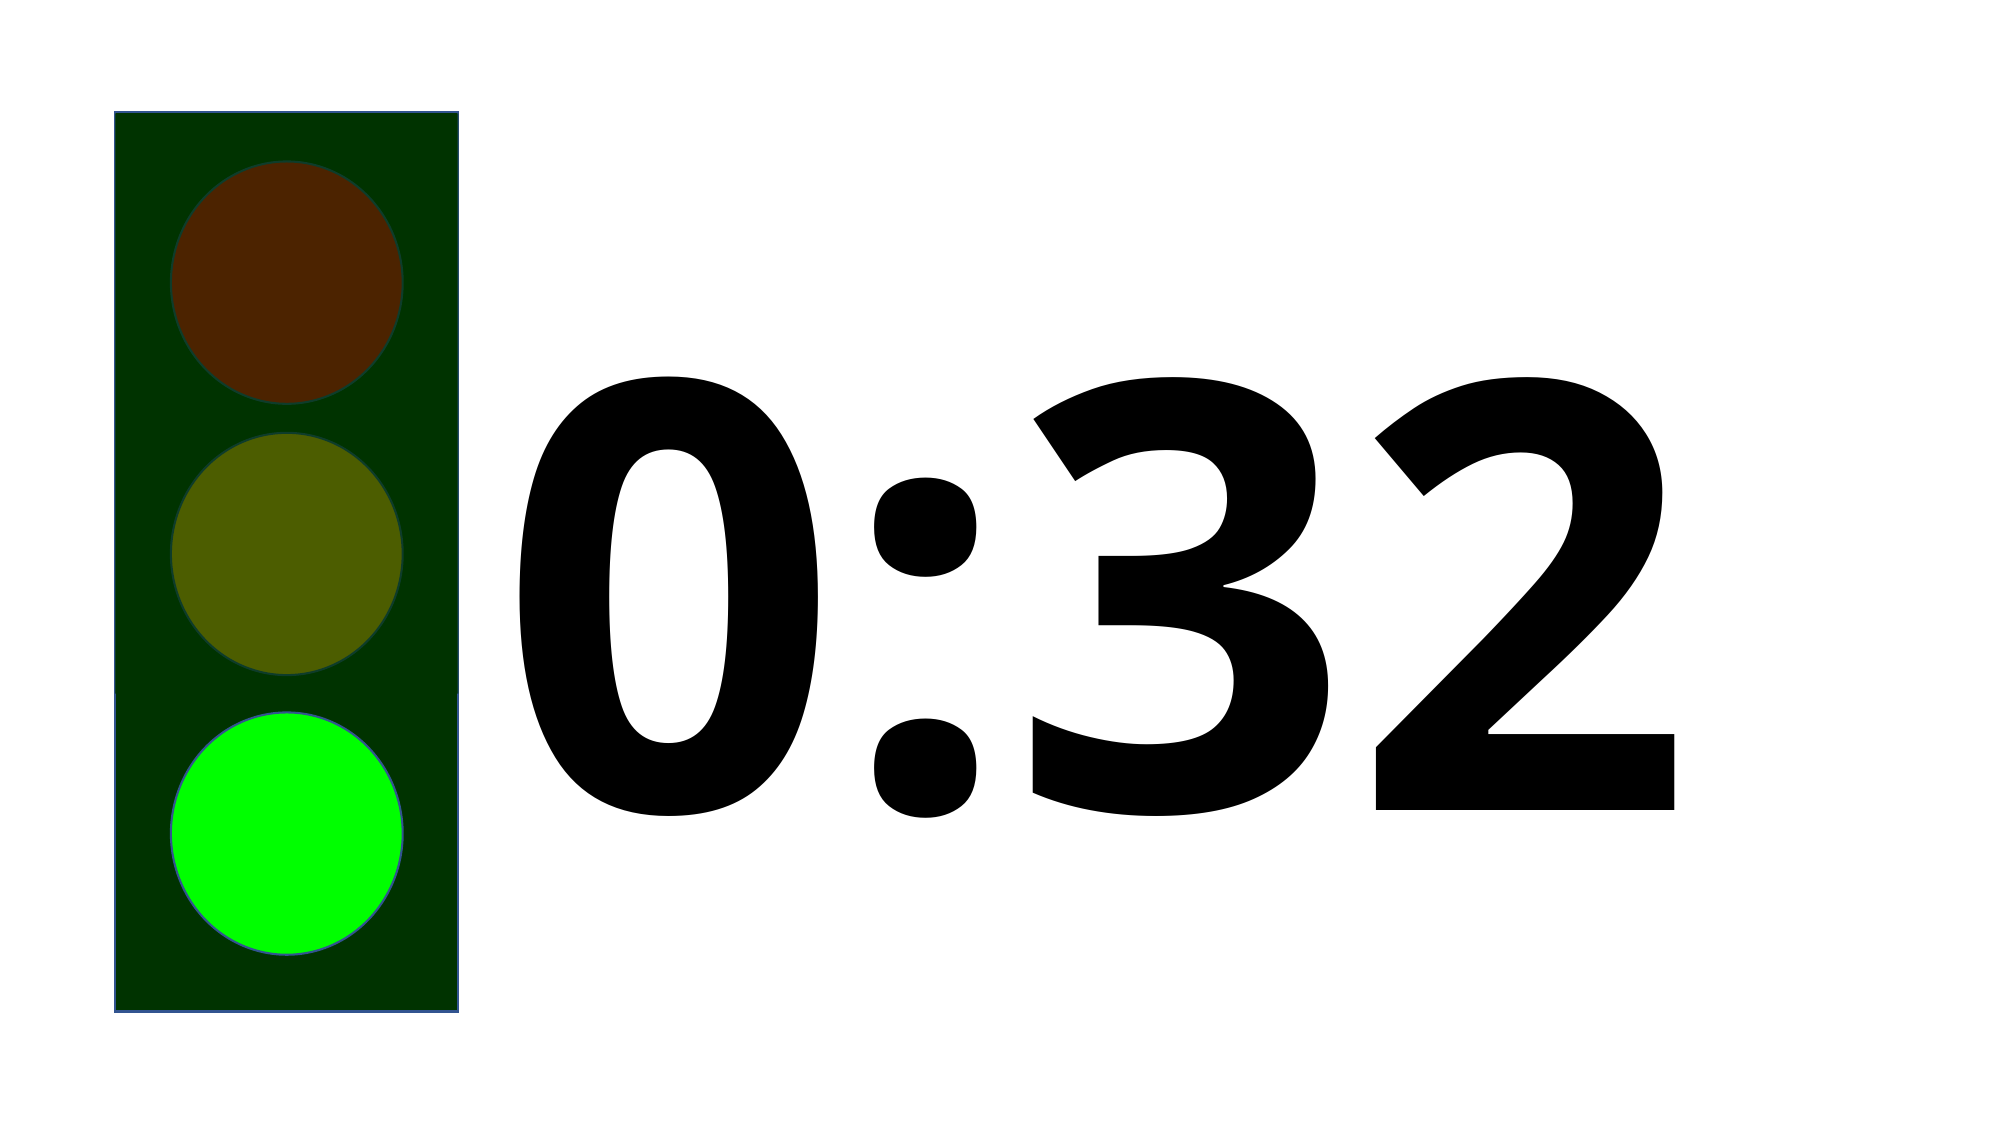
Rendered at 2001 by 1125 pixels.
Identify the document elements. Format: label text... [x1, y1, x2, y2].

text_box [114, 112, 459, 695]
text_box [114, 695, 459, 1013]
text_box 0:32 [483, 204, 1924, 938]
text_box [169, 711, 404, 956]
